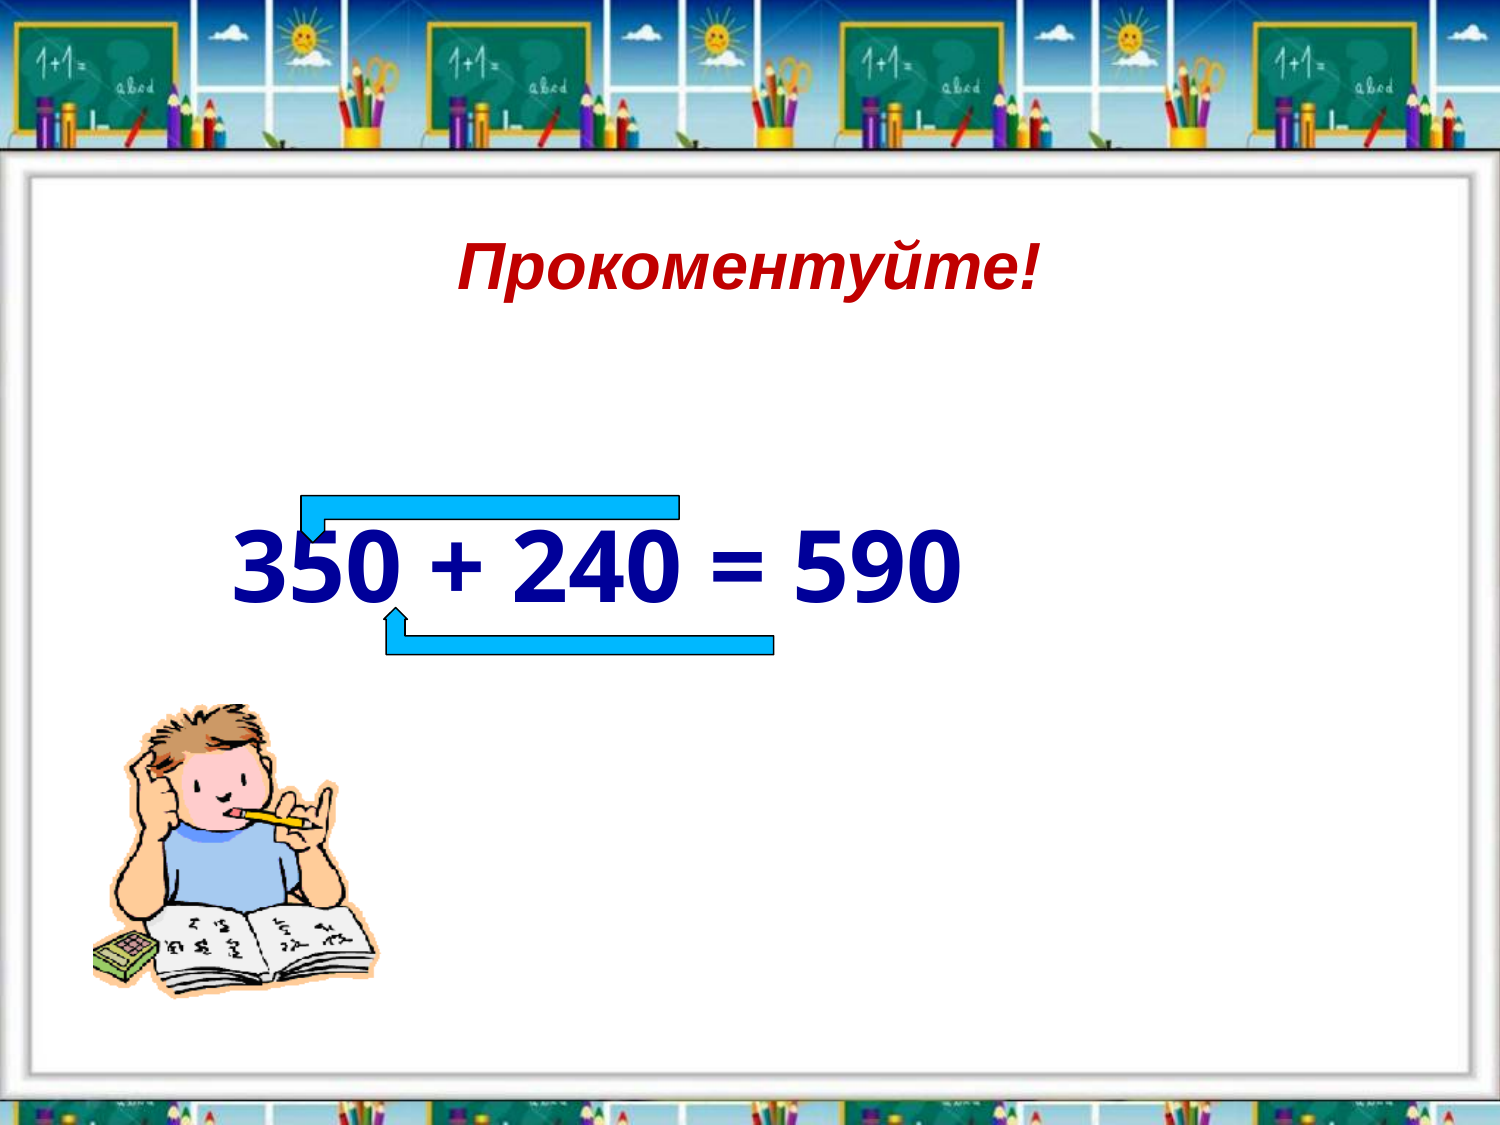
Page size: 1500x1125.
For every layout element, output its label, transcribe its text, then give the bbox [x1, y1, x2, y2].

text_box [383, 607, 774, 655]
list 350 + 240 = 590 [74, 361, 1425, 970]
title Прокоментуйте! [74, 196, 1425, 339]
text_box [301, 495, 680, 543]
picture [0, 0, 1500, 1125]
